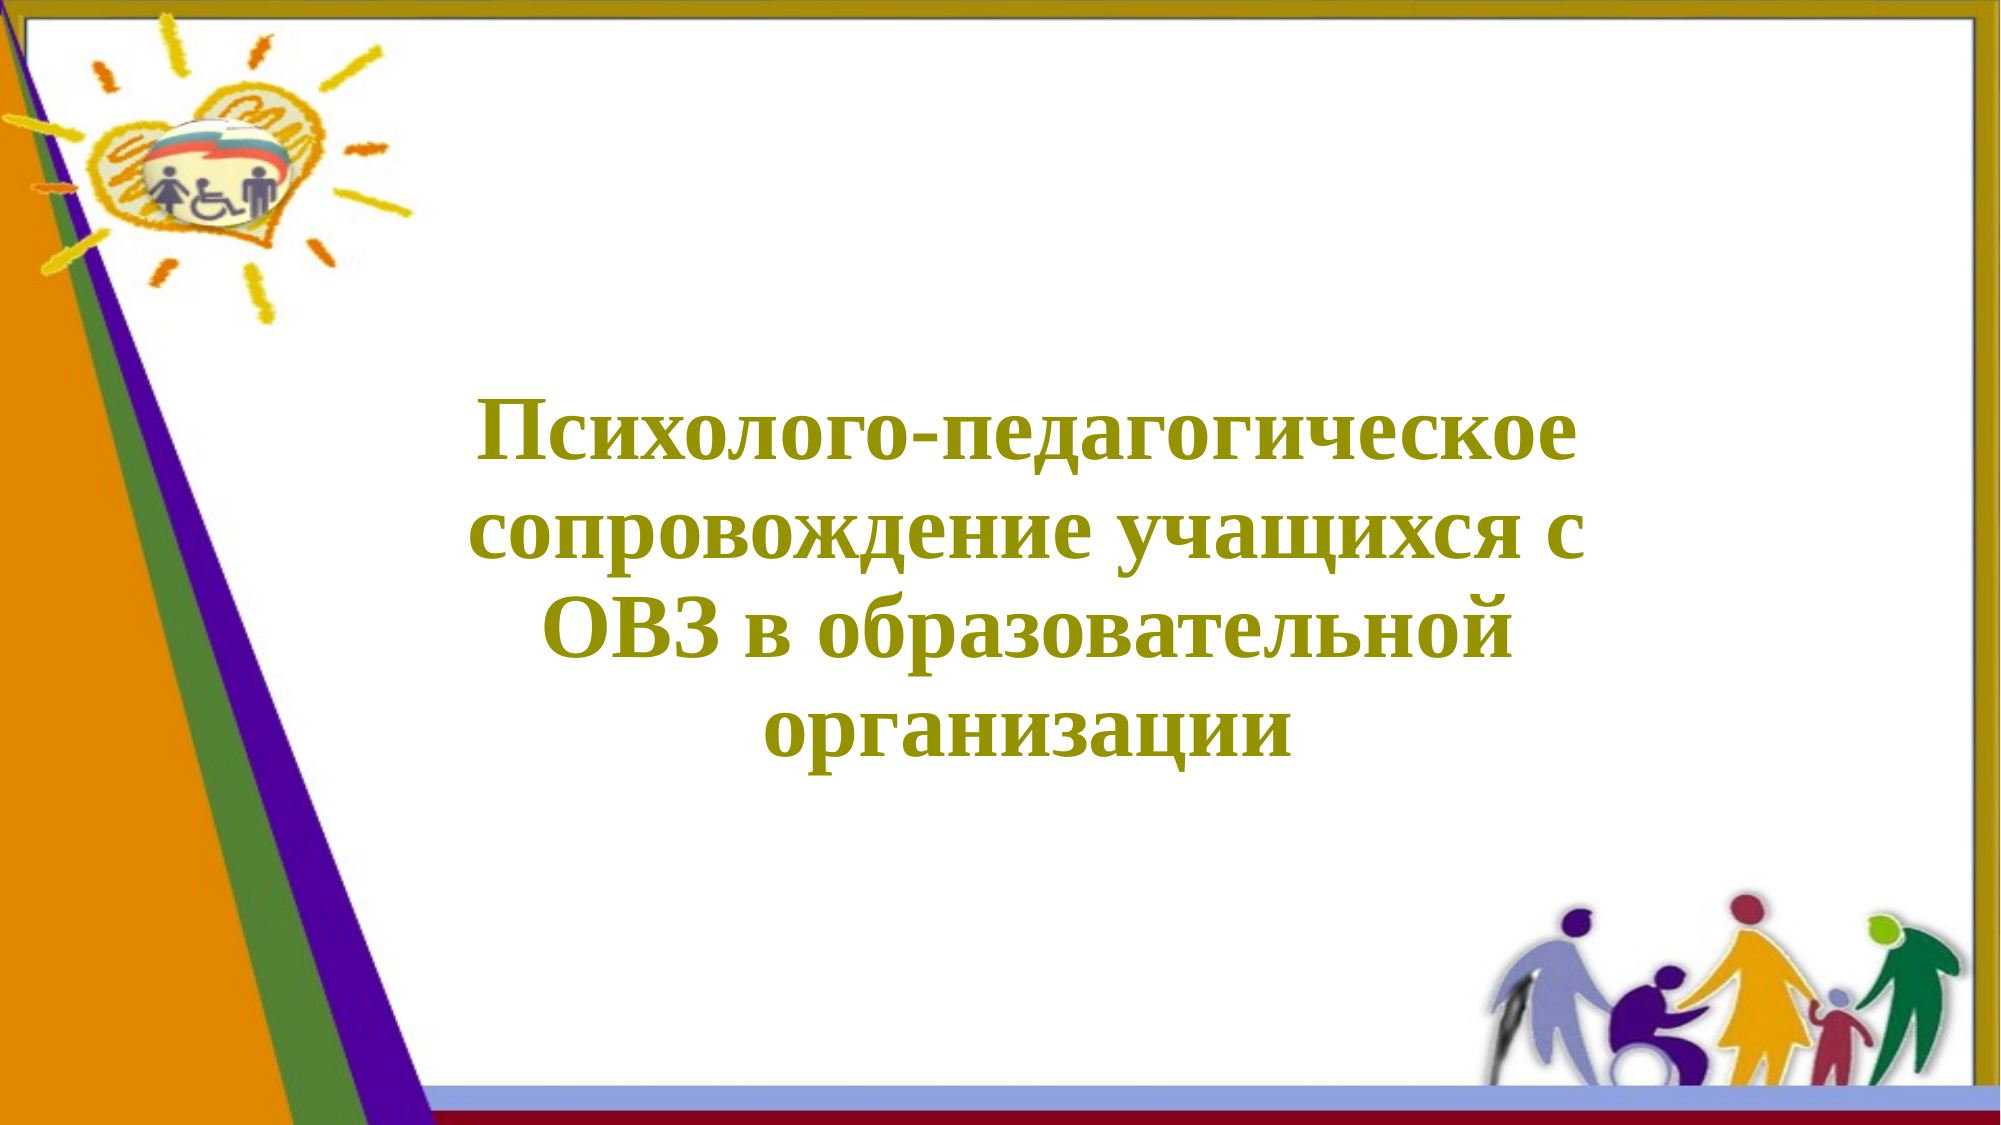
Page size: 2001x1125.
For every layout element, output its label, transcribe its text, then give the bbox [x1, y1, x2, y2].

title Психолого-педагогическое сопровождение учащихся с ОВЗ в образовательной организации [414, 344, 1642, 784]
picture [0, 0, 2001, 1125]
